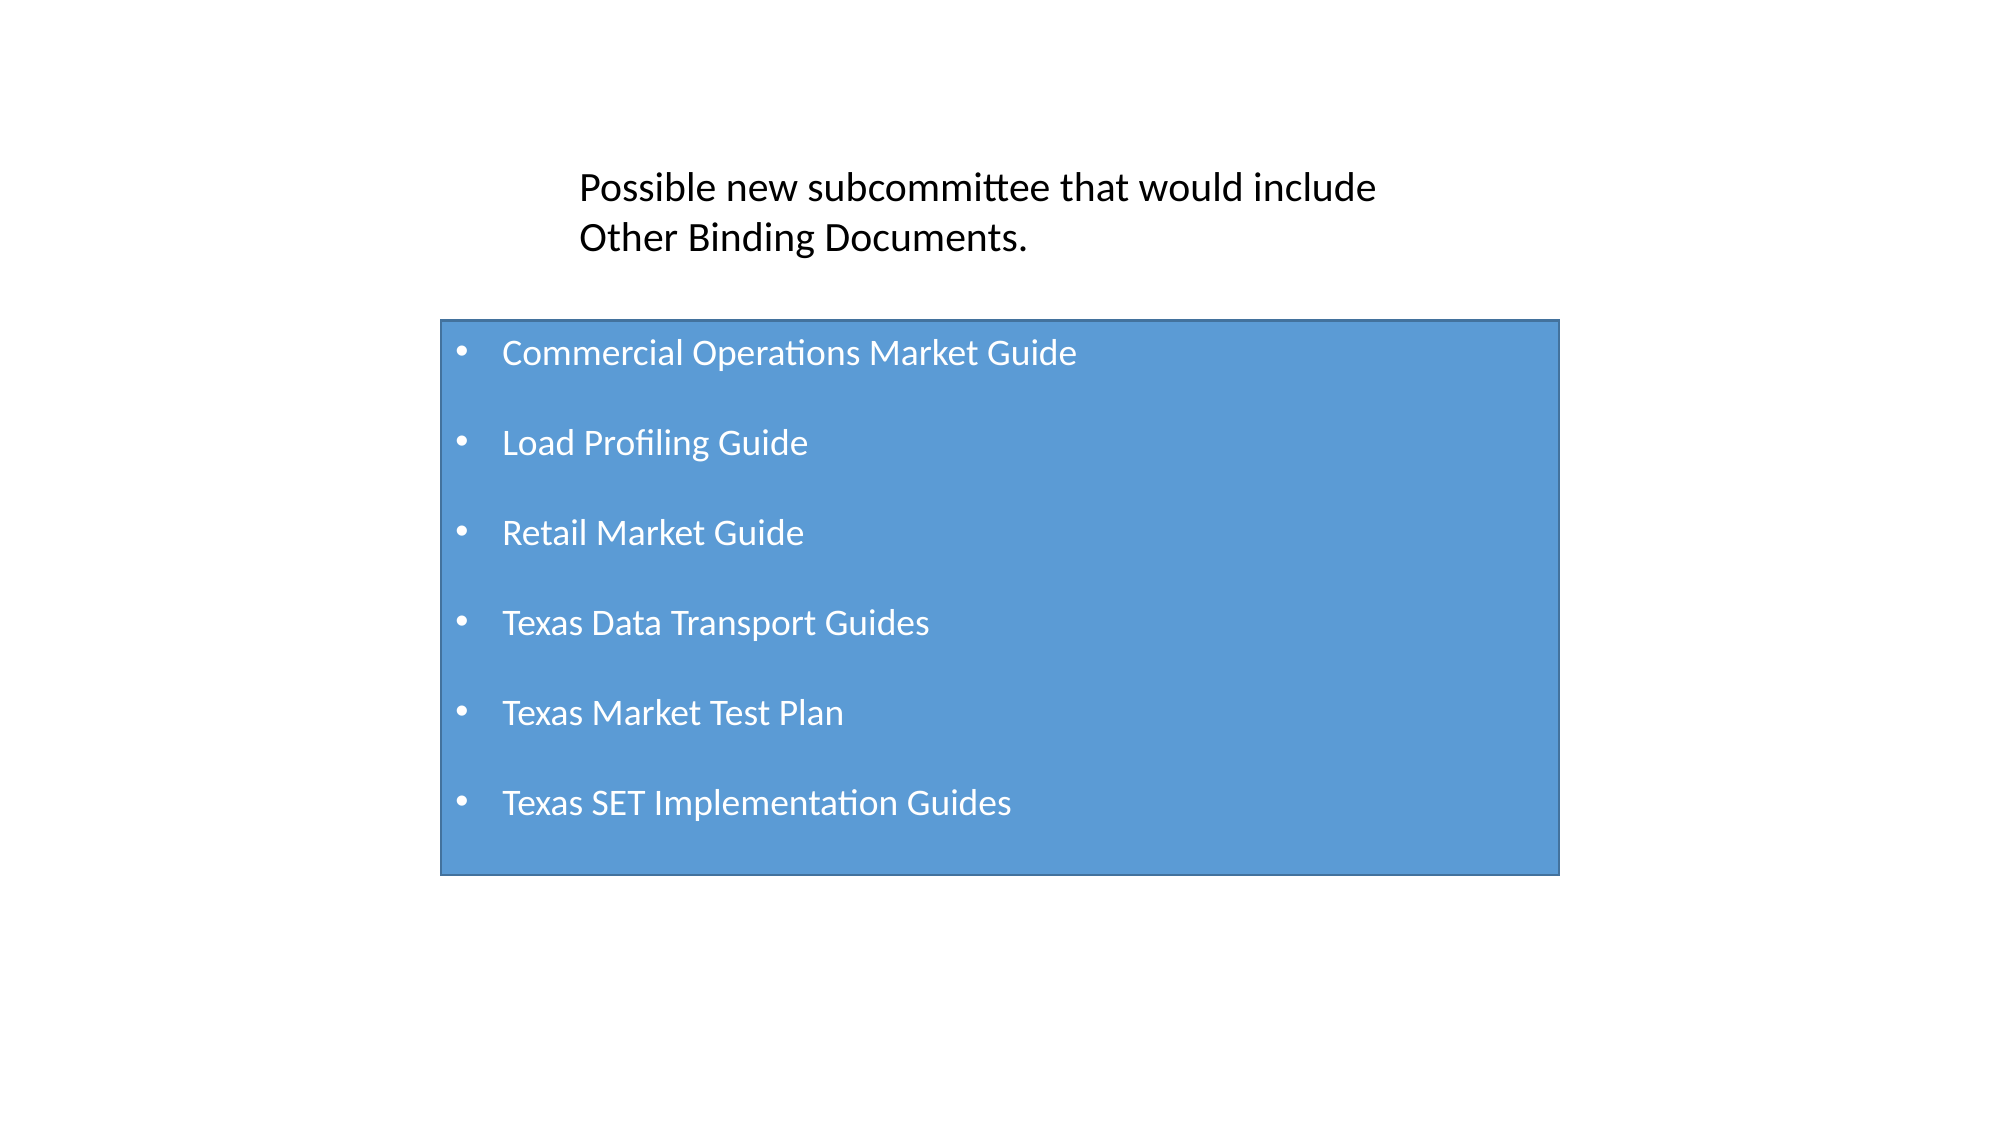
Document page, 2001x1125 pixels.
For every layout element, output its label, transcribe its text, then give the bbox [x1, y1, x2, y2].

text_box Commercial Operations Market Guide Load Profiling Guide Retail Market Guide Texas Data Transport Guides Texas Market Test Plan Texas SET Implementation Guides [440, 319, 1560, 876]
text_box Possible new subcommittee that would include Other Binding Documents. [564, 152, 1436, 268]
